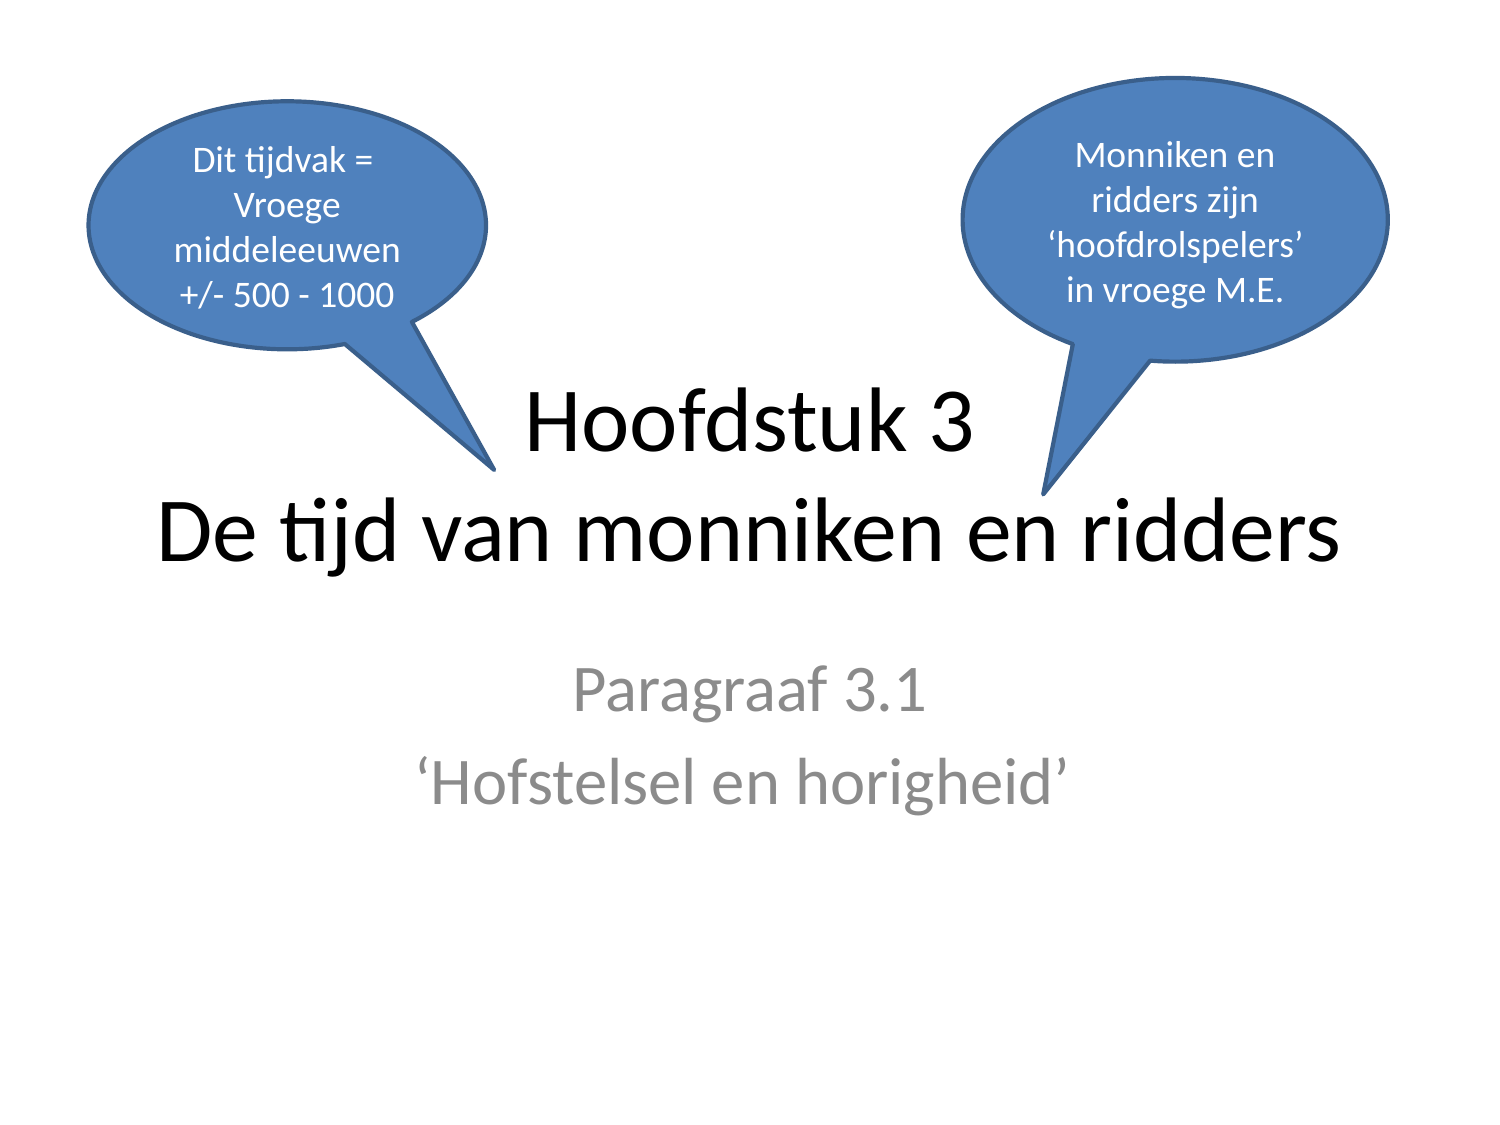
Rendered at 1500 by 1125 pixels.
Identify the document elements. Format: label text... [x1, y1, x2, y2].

subtitle Paragraaf 3.1 ‘Hofstelsel en horigheid’ [225, 637, 1275, 925]
text_box Dit tijdvak = Vroege middeleeuwen +/- 500 - 1000 [86, 99, 497, 472]
text_box Monniken en ridders zijn ‘hoofdrolspelers’ in vroege M.E. [960, 75, 1390, 497]
title Hoofdstuk 3 De tijd van monniken en ridders [112, 349, 1388, 591]
